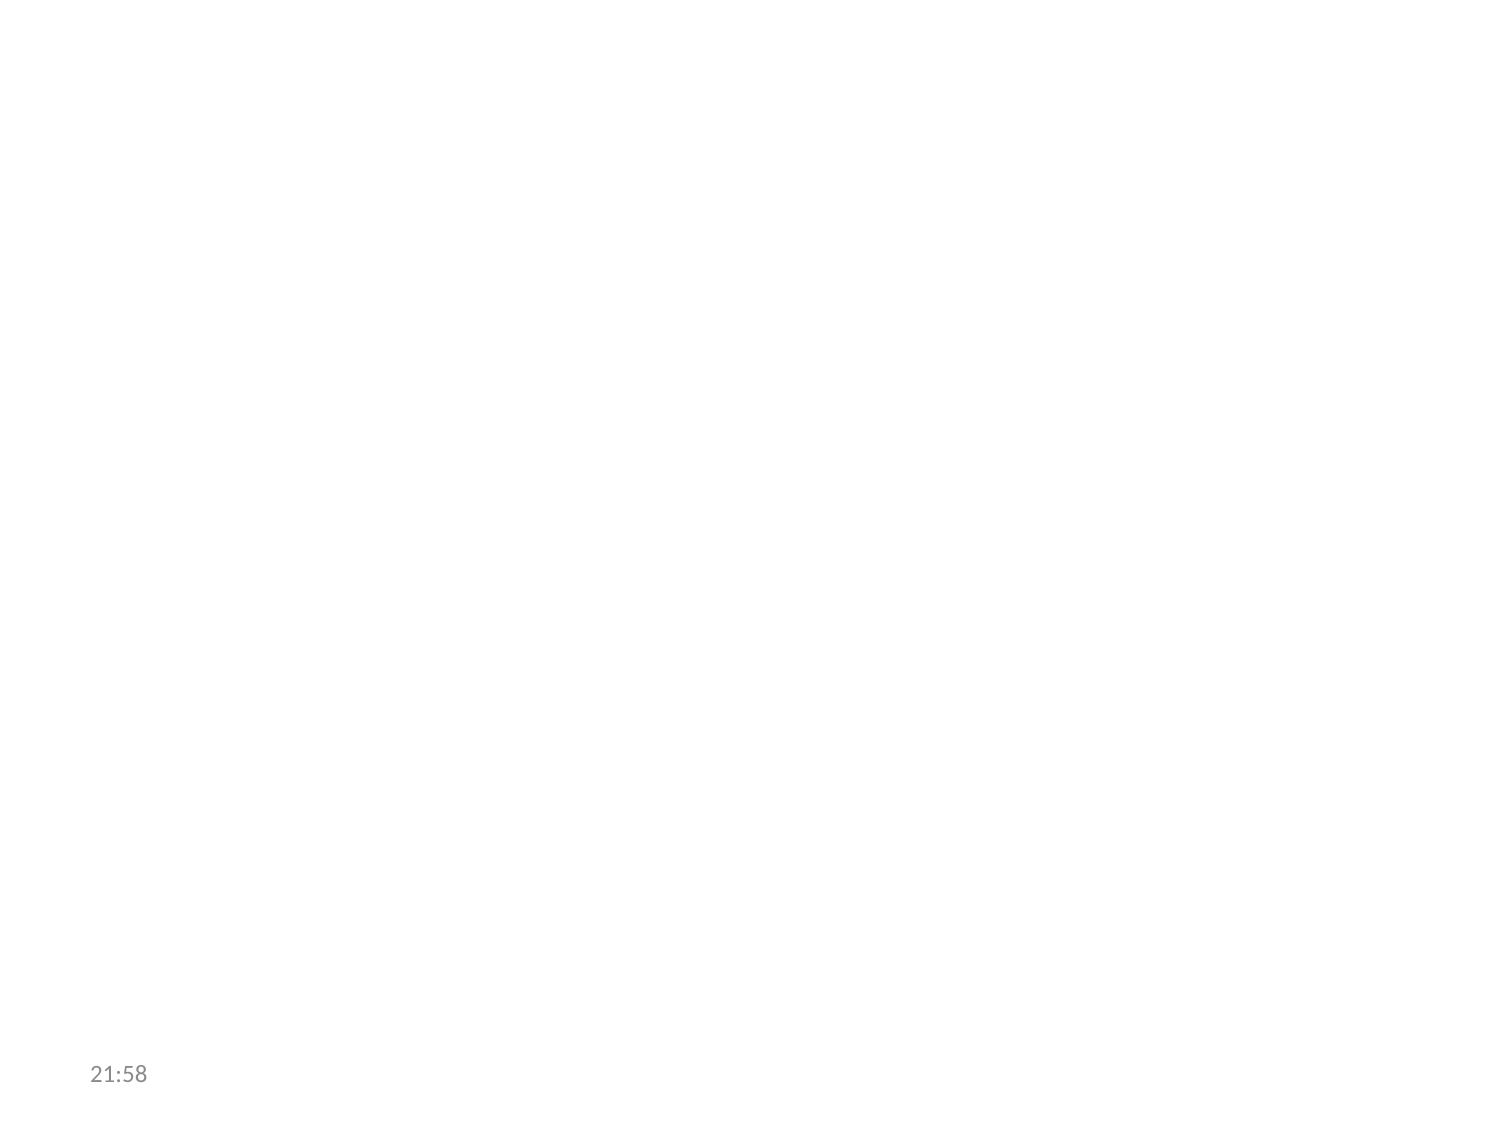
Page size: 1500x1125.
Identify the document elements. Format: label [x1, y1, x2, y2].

slide_number [75, 1042, 425, 1103]
